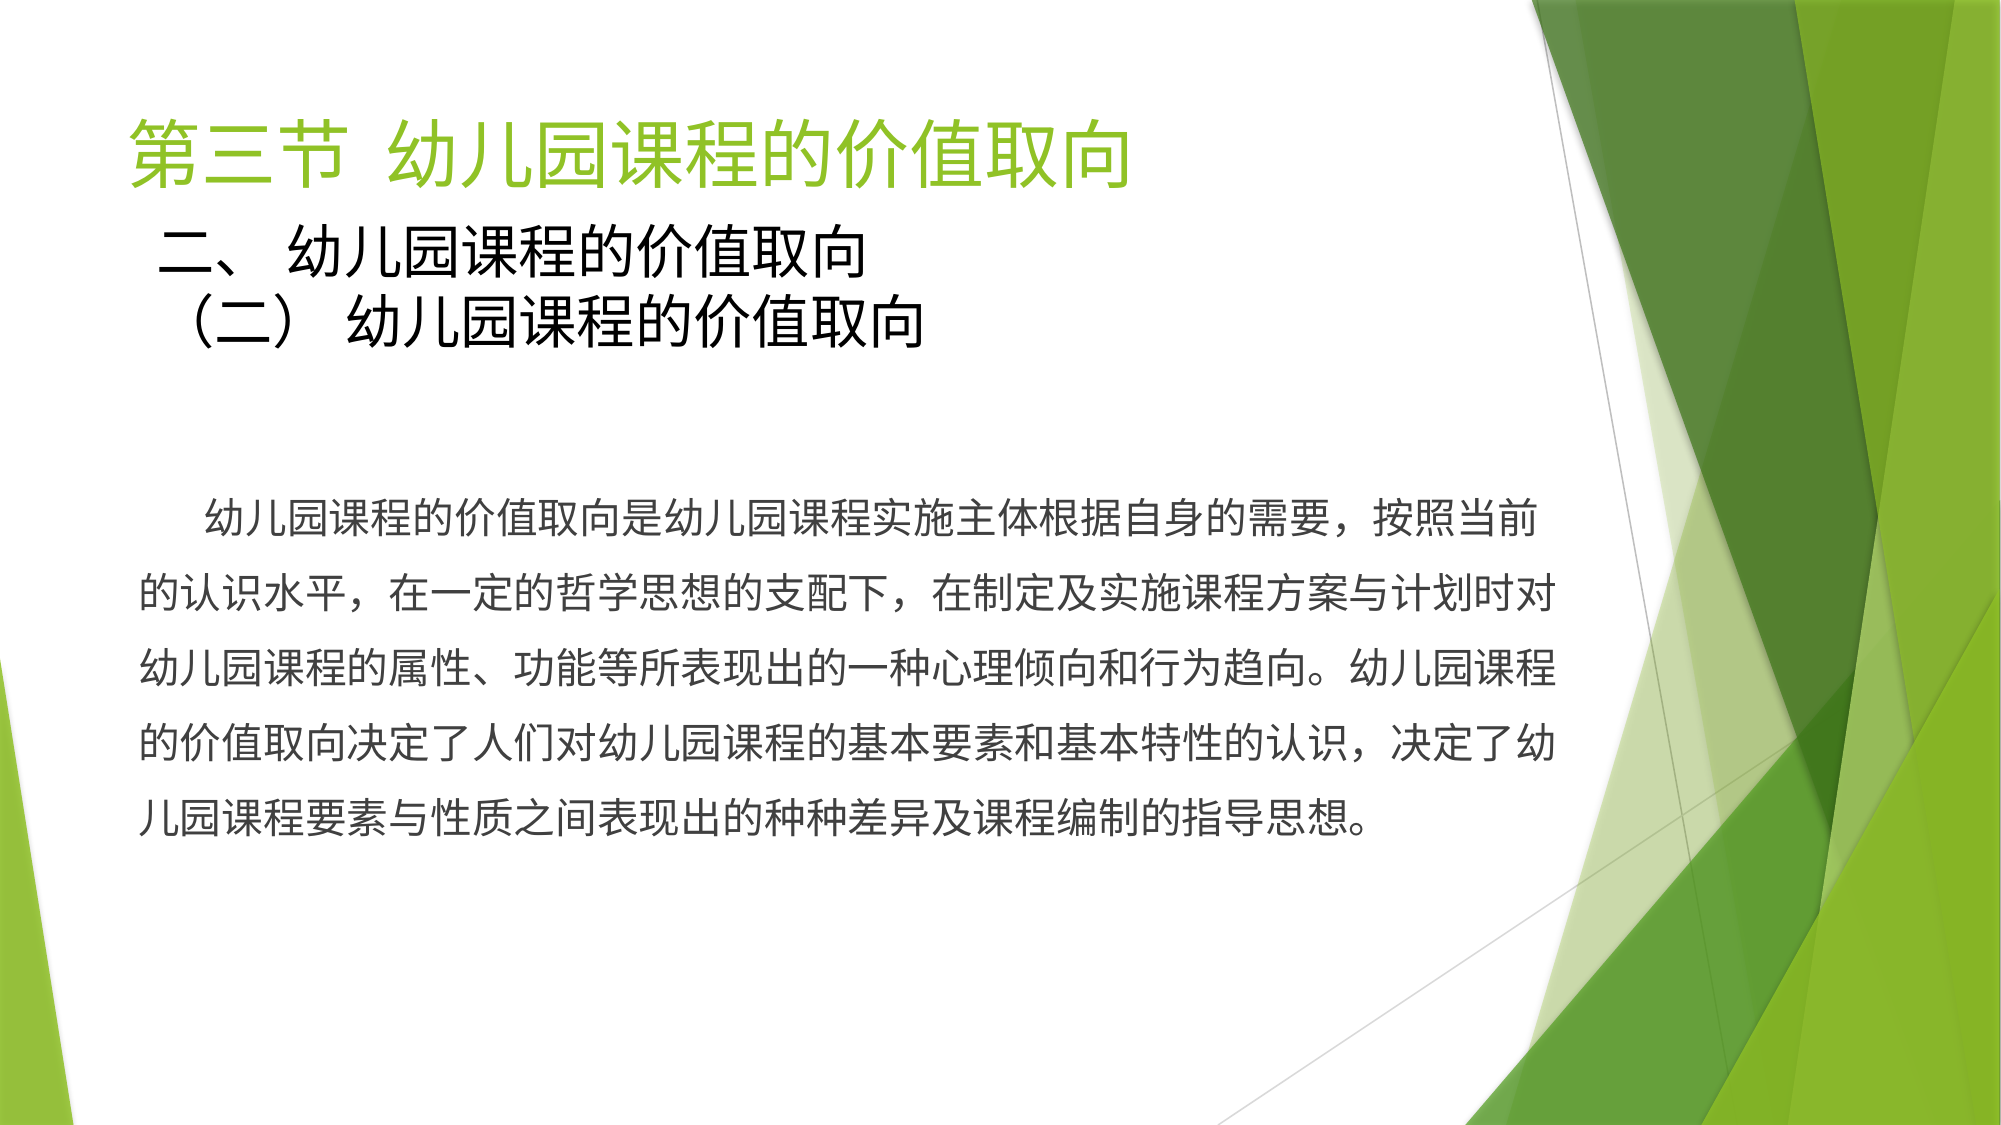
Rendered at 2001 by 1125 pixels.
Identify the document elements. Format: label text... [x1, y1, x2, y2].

title 第三节 幼儿园课程的价值取向 [111, 99, 1522, 317]
text_box 二、 幼儿园课程的价值取向 （二） 幼儿园课程的价值取向 [141, 208, 1451, 363]
list 幼儿园课程的价值取向是幼儿园课程实施主体根据自身的需要，按照当前的认识水平，在一定的哲学思想的支配下，在制定及实施课程方案与计划时对幼儿园课程的属性、功能等所表现出的一种心理倾向和行为趋向。幼儿园课程的价值取向决定了人们对幼儿园课程的基本要素和基本特性的认识，决定了幼儿园课程要素与性质之间表现出的种种差异及课程编制的指导思想。 [123, 459, 1592, 917]
